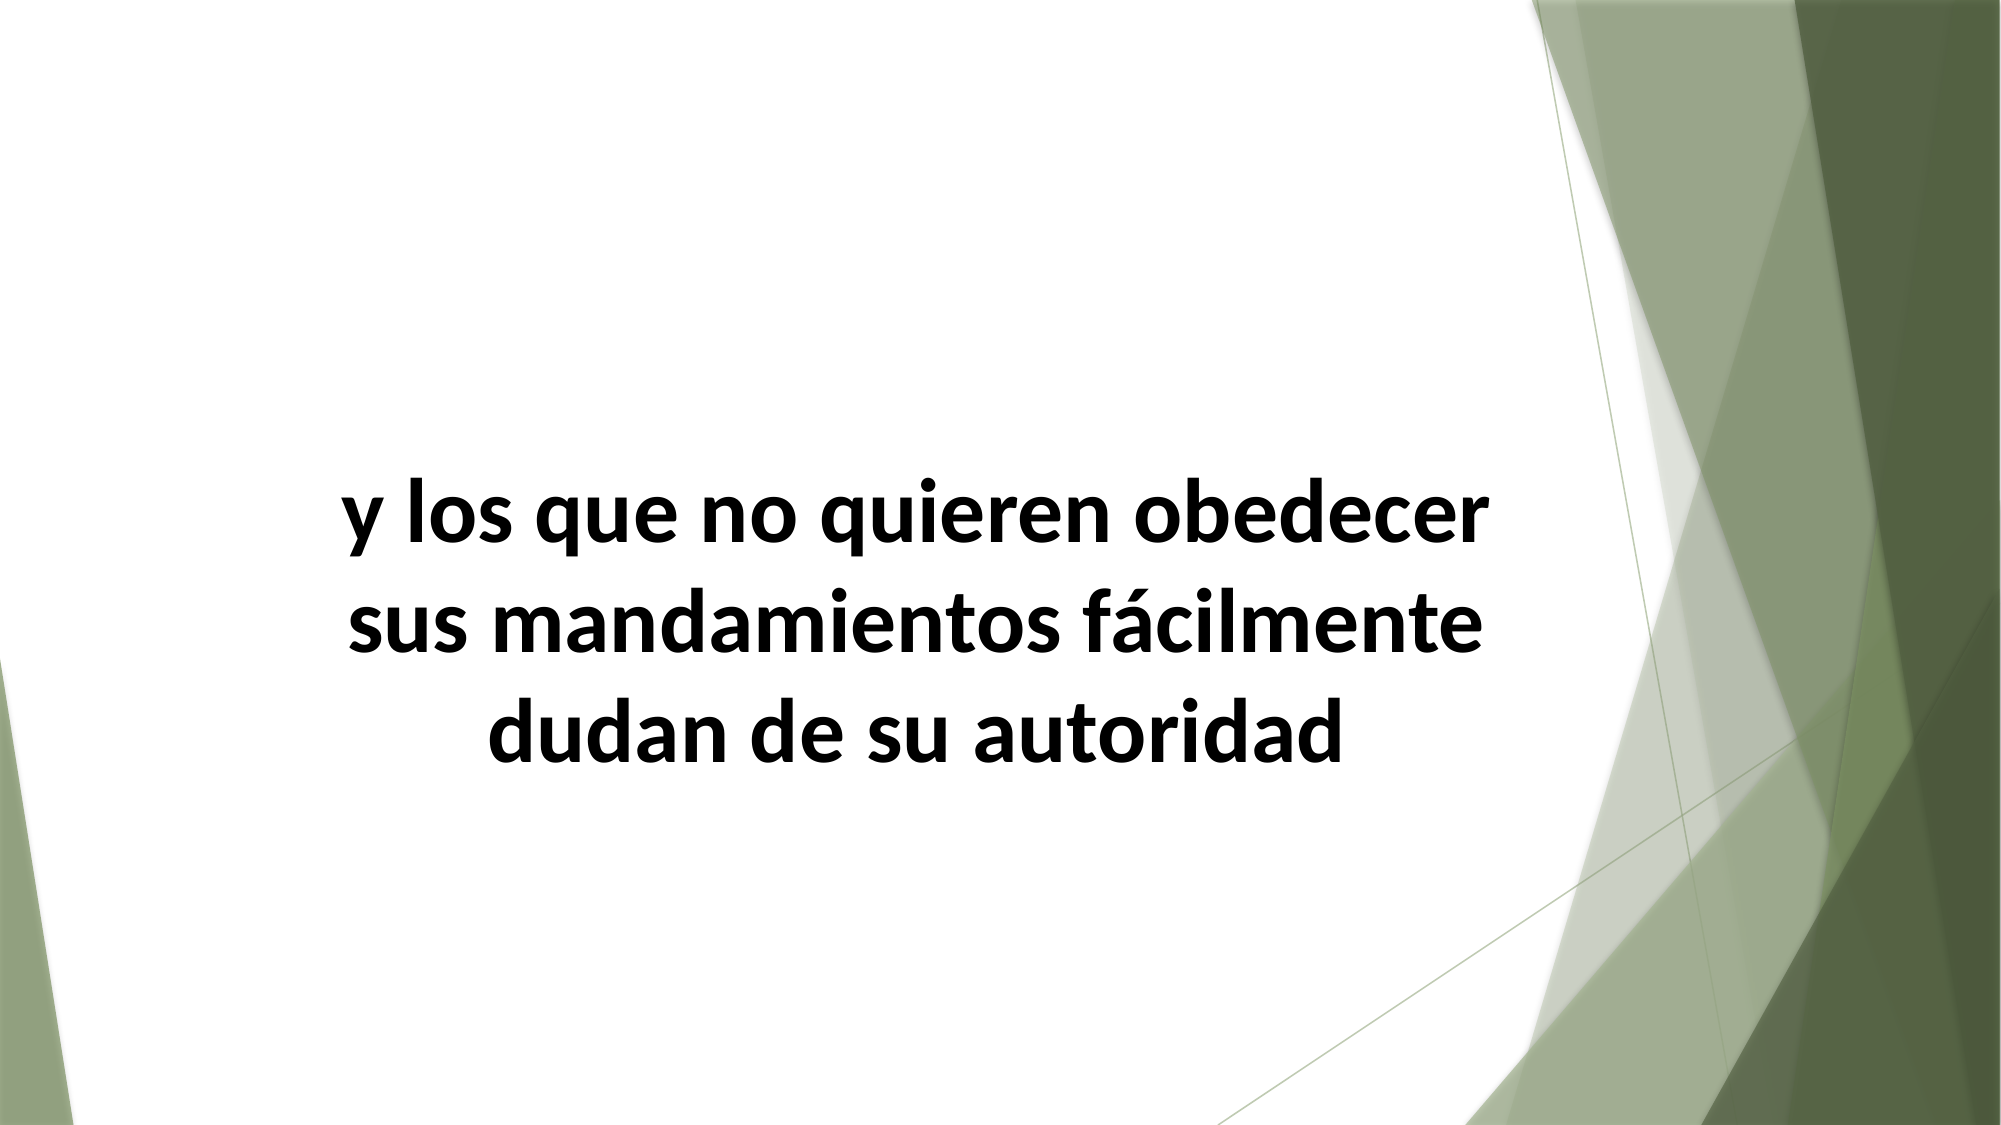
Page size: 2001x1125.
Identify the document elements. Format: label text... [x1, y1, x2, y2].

text_box y los que no quieren obedecer sus mandamientos fácilmente dudan de su autoridad [316, 443, 1517, 789]
